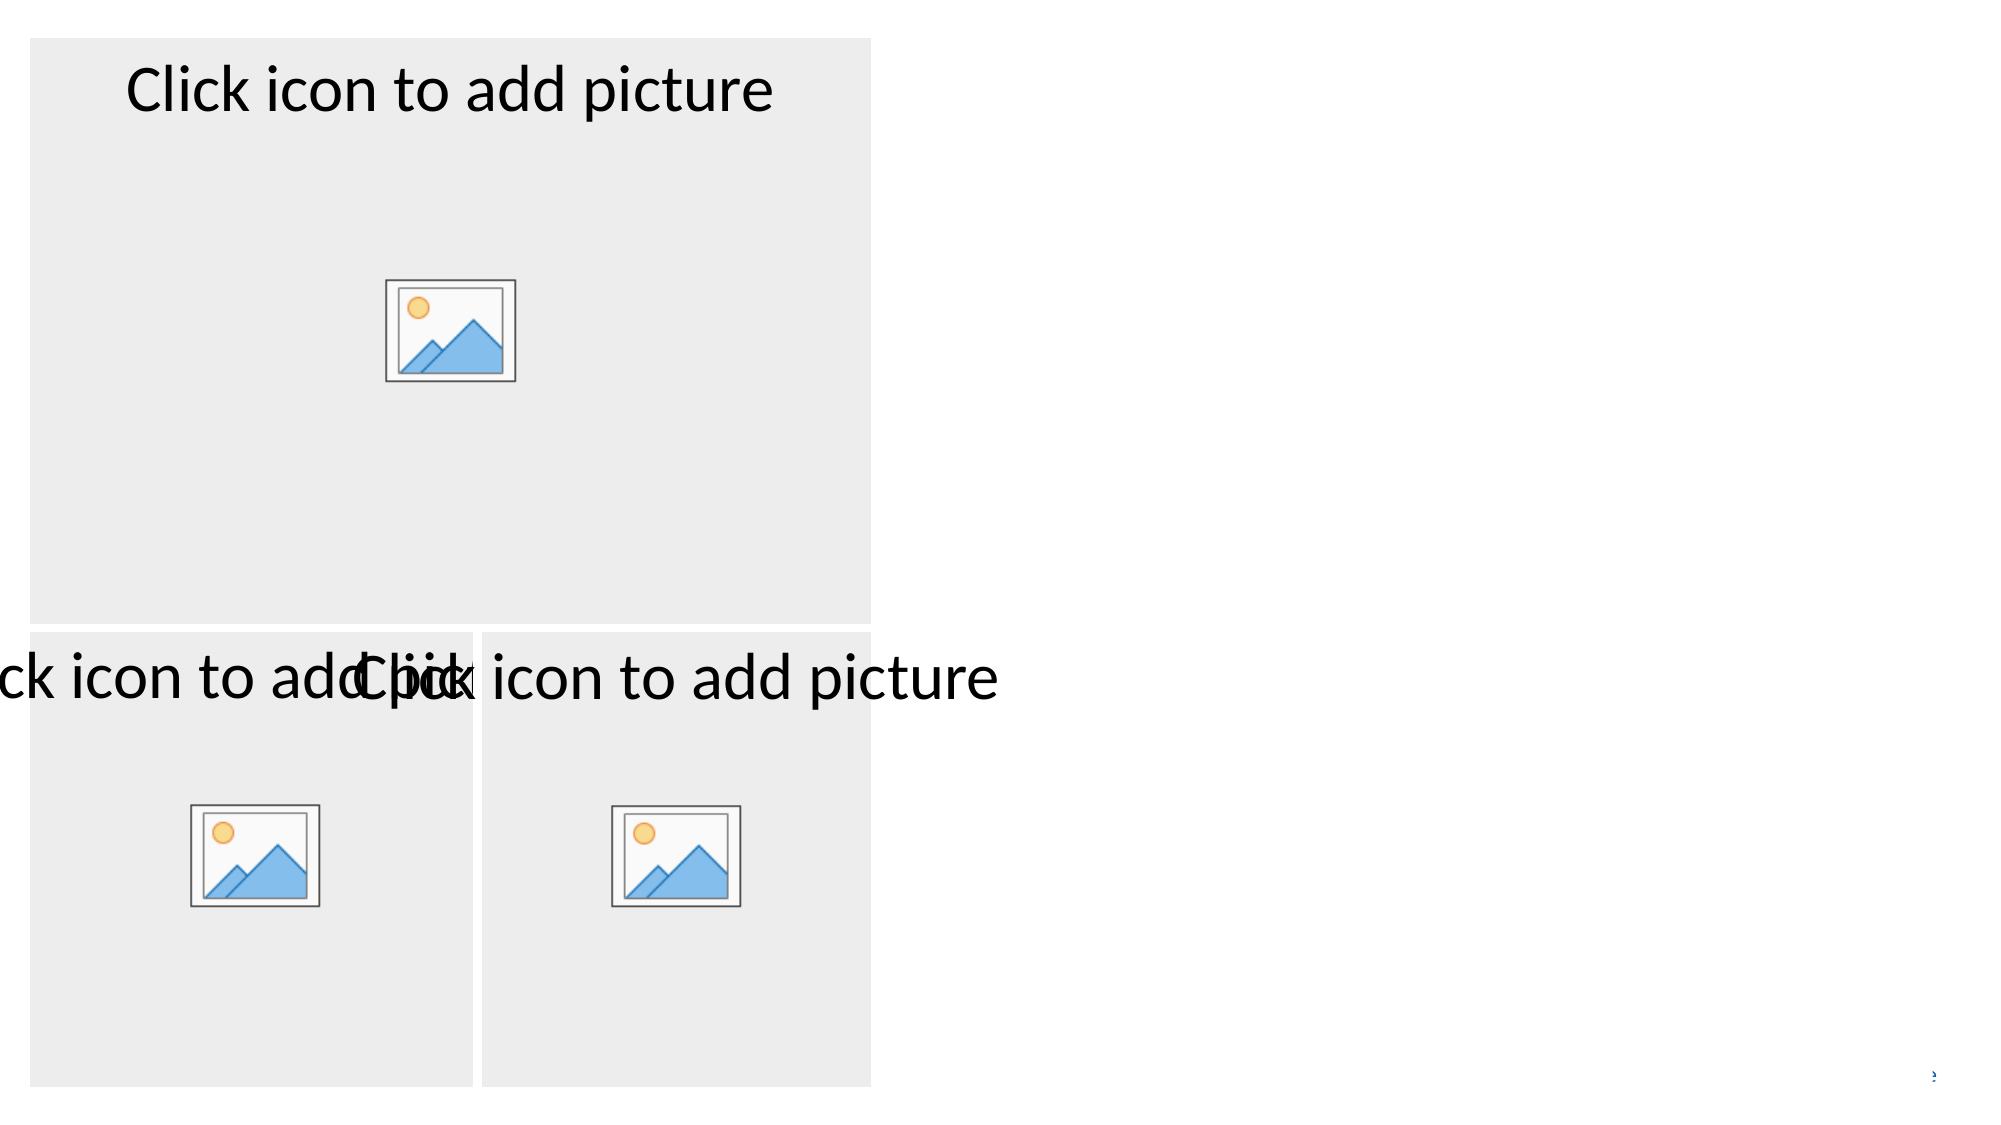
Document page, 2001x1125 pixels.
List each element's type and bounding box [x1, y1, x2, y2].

picture [1136, 990, 2001, 1125]
picture [29, 37, 872, 1088]
